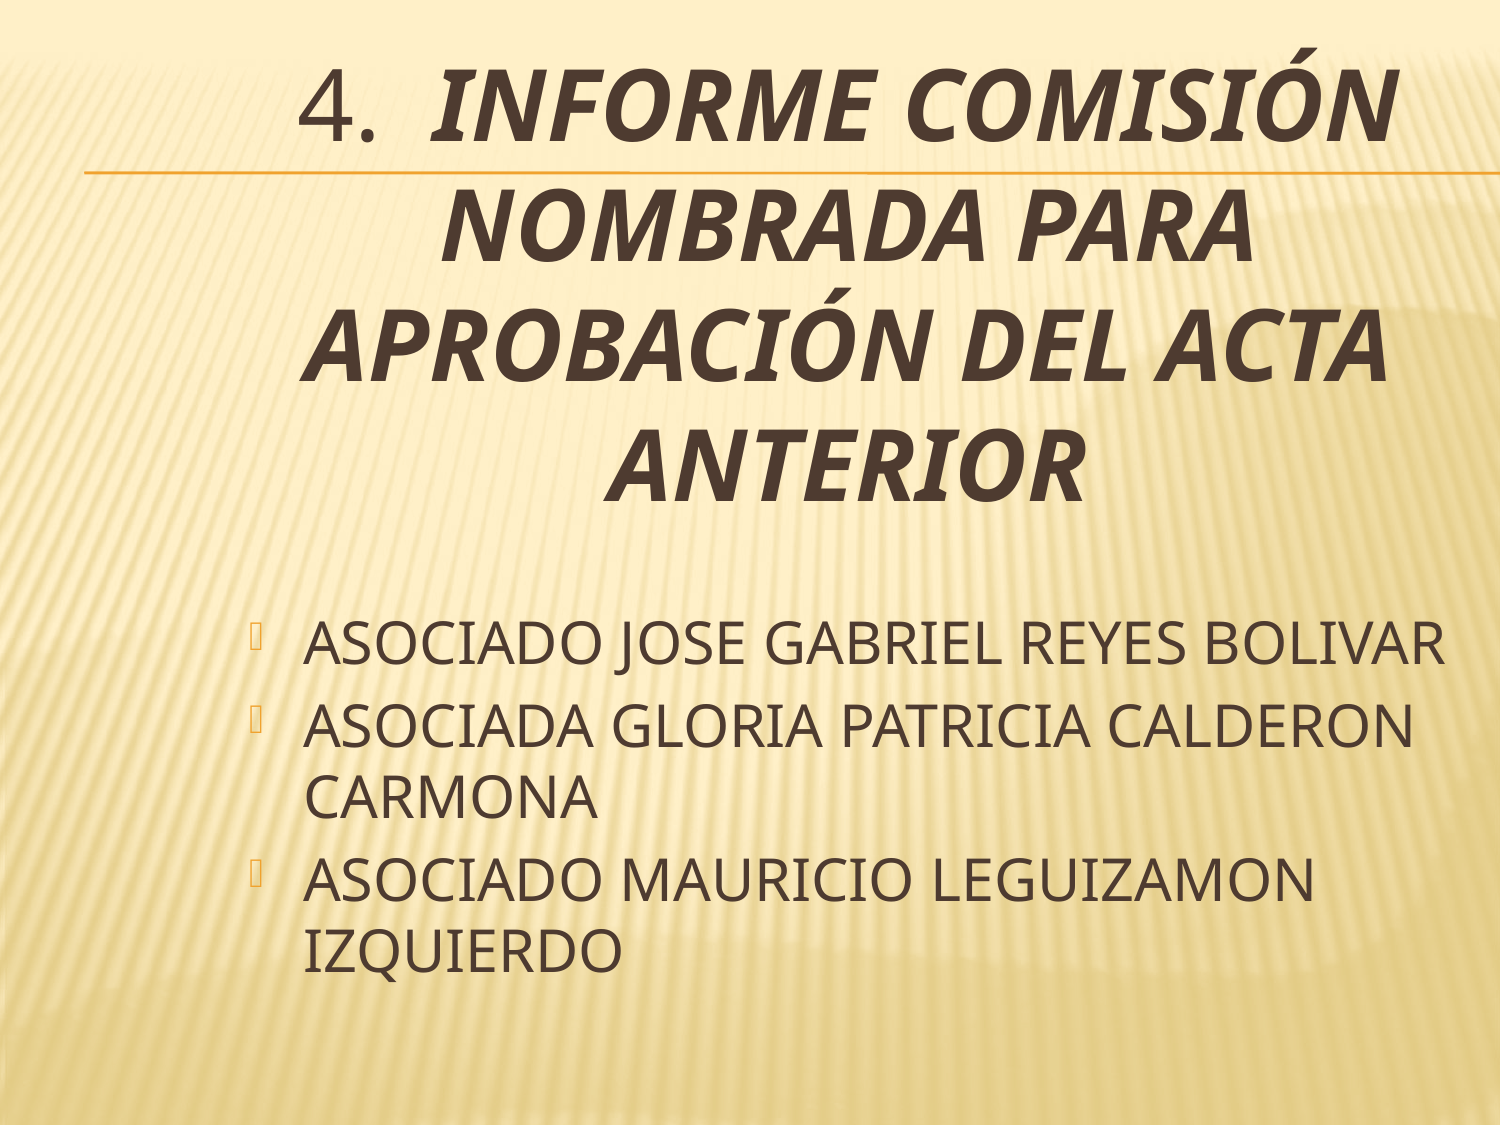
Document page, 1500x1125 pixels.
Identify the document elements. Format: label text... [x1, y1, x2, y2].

title 4. INFORME COMISIÓN NOMBRADA PARA APROBACIÓN DEL ACTA ANTERIOR [234, 187, 1465, 375]
list ASOCIADO JOSE GABRIEL REYES BOLIVAR ASOCIADA GLORIA PATRICIA CALDERON CARMONA ASOCIADO MAURICIO LEGUIZAMON IZQUIERDO [234, 597, 1465, 1043]
